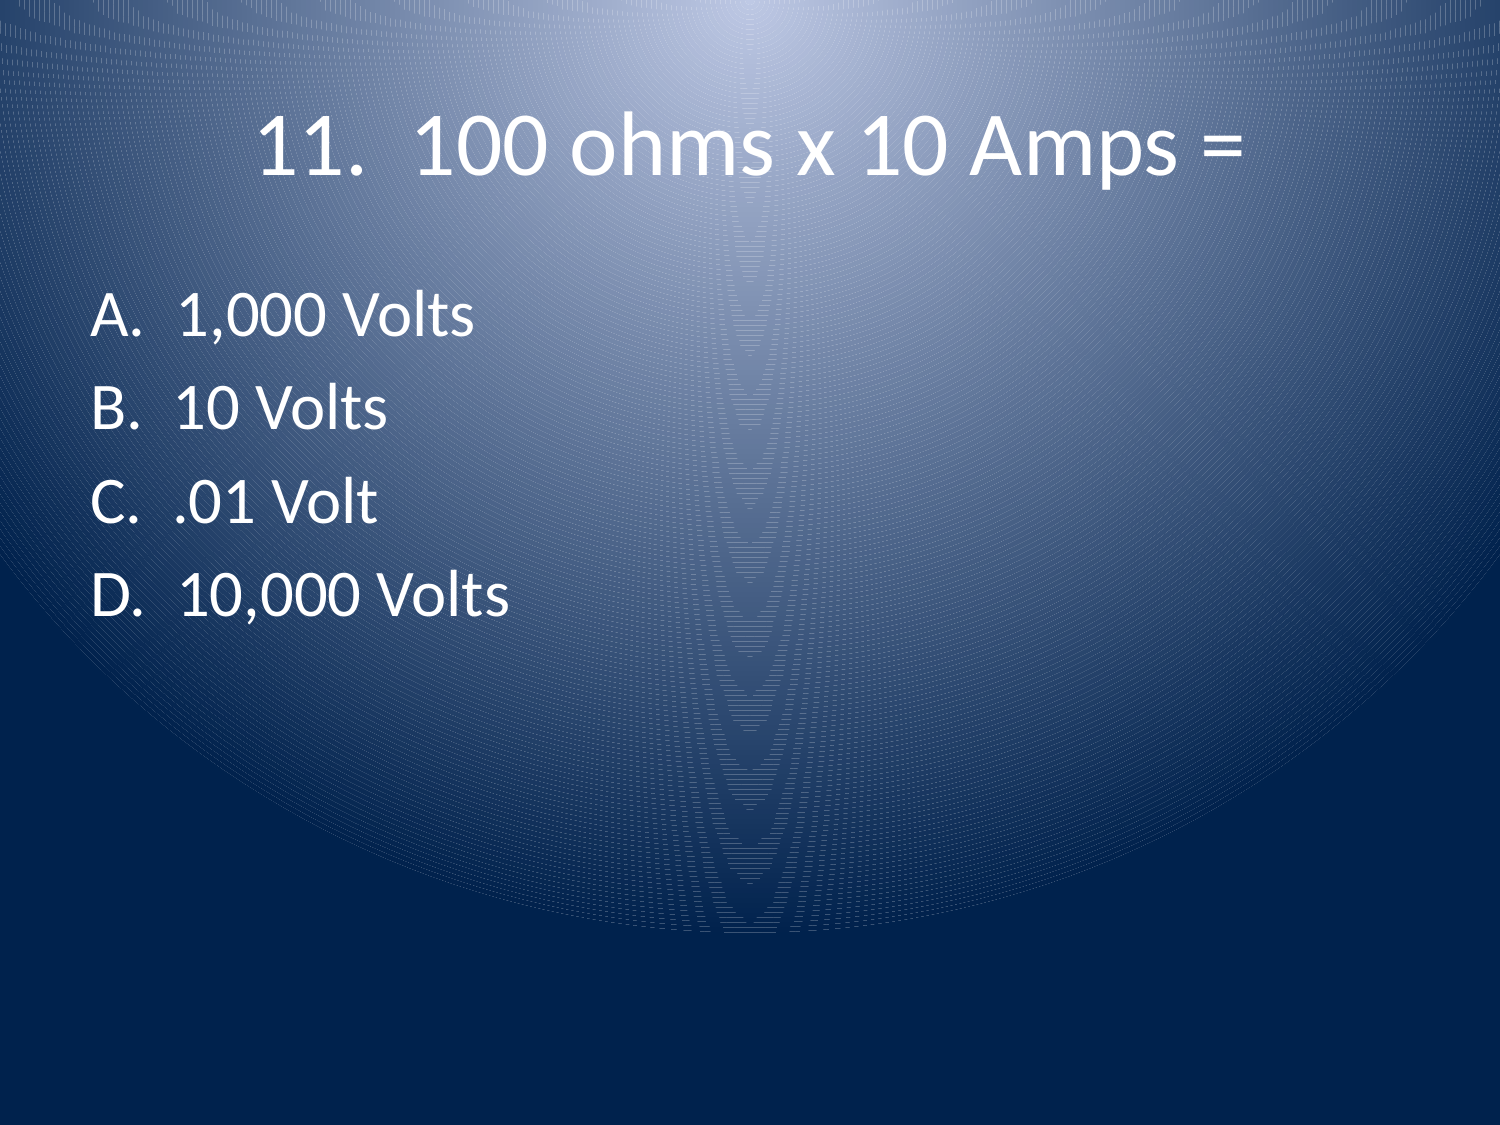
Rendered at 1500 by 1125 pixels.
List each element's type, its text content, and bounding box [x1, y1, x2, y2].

list A. 1,000 Volts B. 10 Volts C. .01 Volt D. 10,000 Volts [75, 262, 1425, 1005]
title 11. 100 ohms x 10 Amps = [75, 45, 1425, 233]
